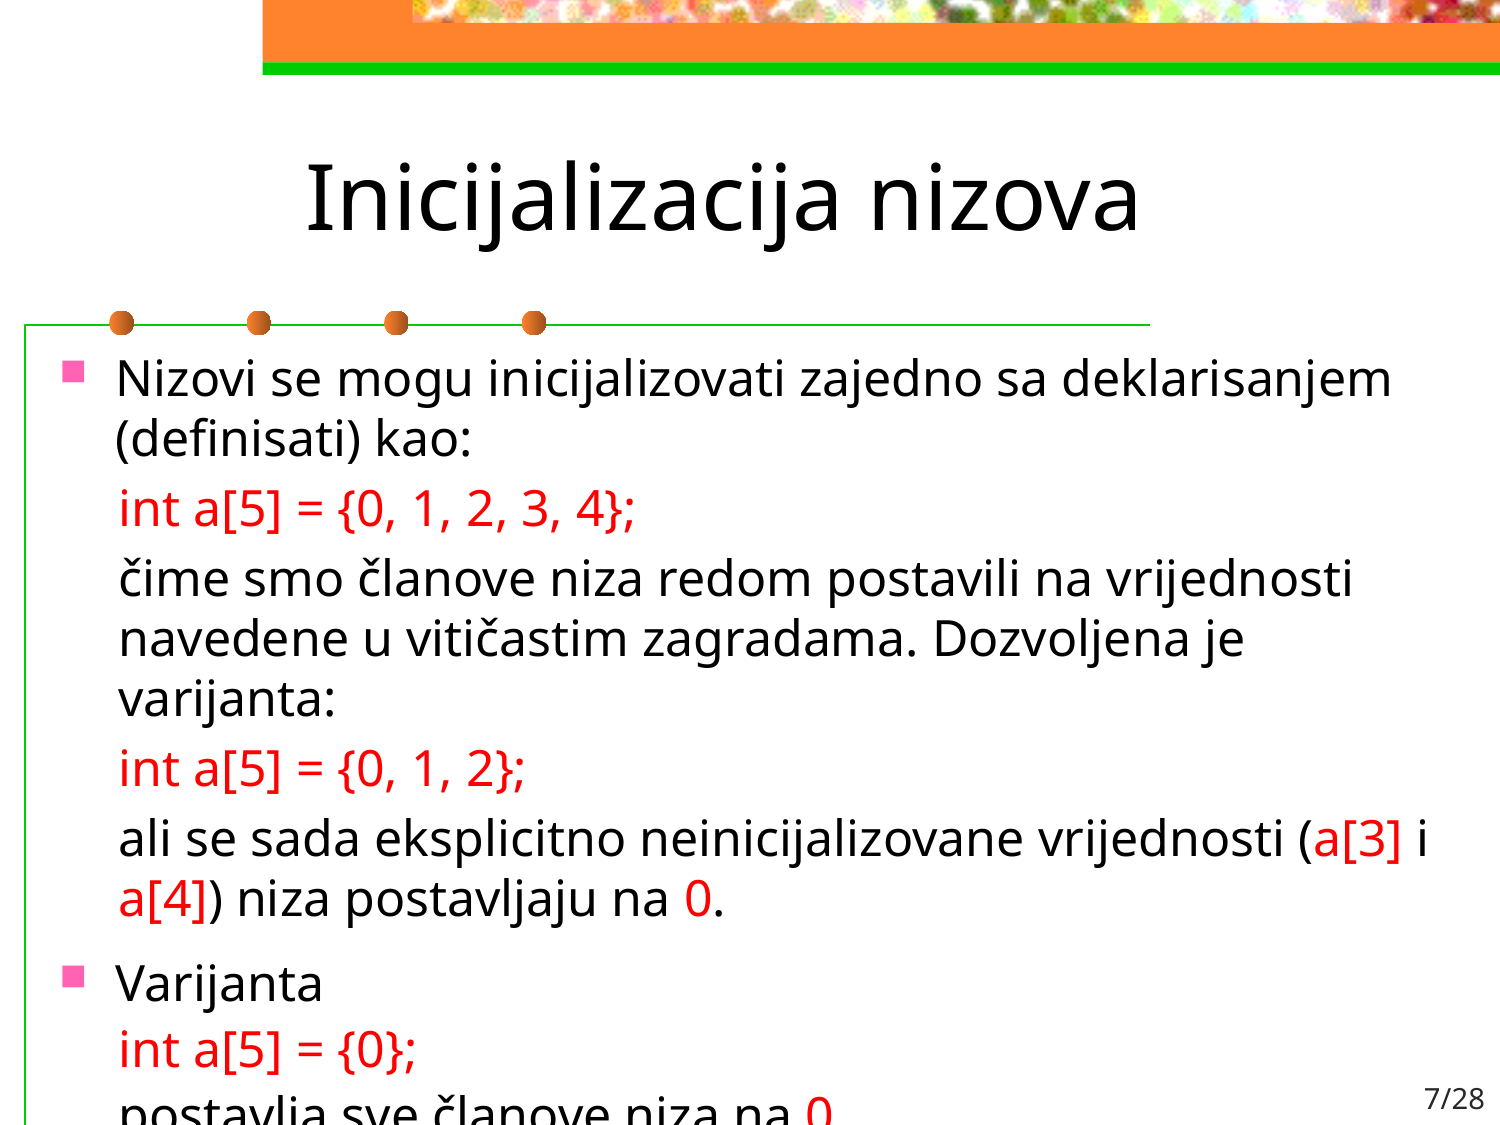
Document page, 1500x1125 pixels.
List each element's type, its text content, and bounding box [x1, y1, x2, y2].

picture [412, 0, 1500, 23]
title Inicijalizacija nizova [87, 99, 1363, 288]
text_box 7/28 [1374, 1072, 1500, 1123]
list Nizovi se mogu inicijalizovati zajedno sa deklarisanjem (definisati) kao: int a[5] = {0, 1, 2, 3, 4}; čime smo članove niza redom postavili na vrijednosti navedene u vitičastim zagradama. Dozvoljena je varijanta: int a[5] = {0, 1, 2}; ali se sada eksplicitno neinicijalizovane vrijednosti (a[3] i a[4]) niza postavljaju na 0. Varijanta int a[5] = {0}; postavlja sve članove niza na 0. [44, 338, 1457, 1077]
